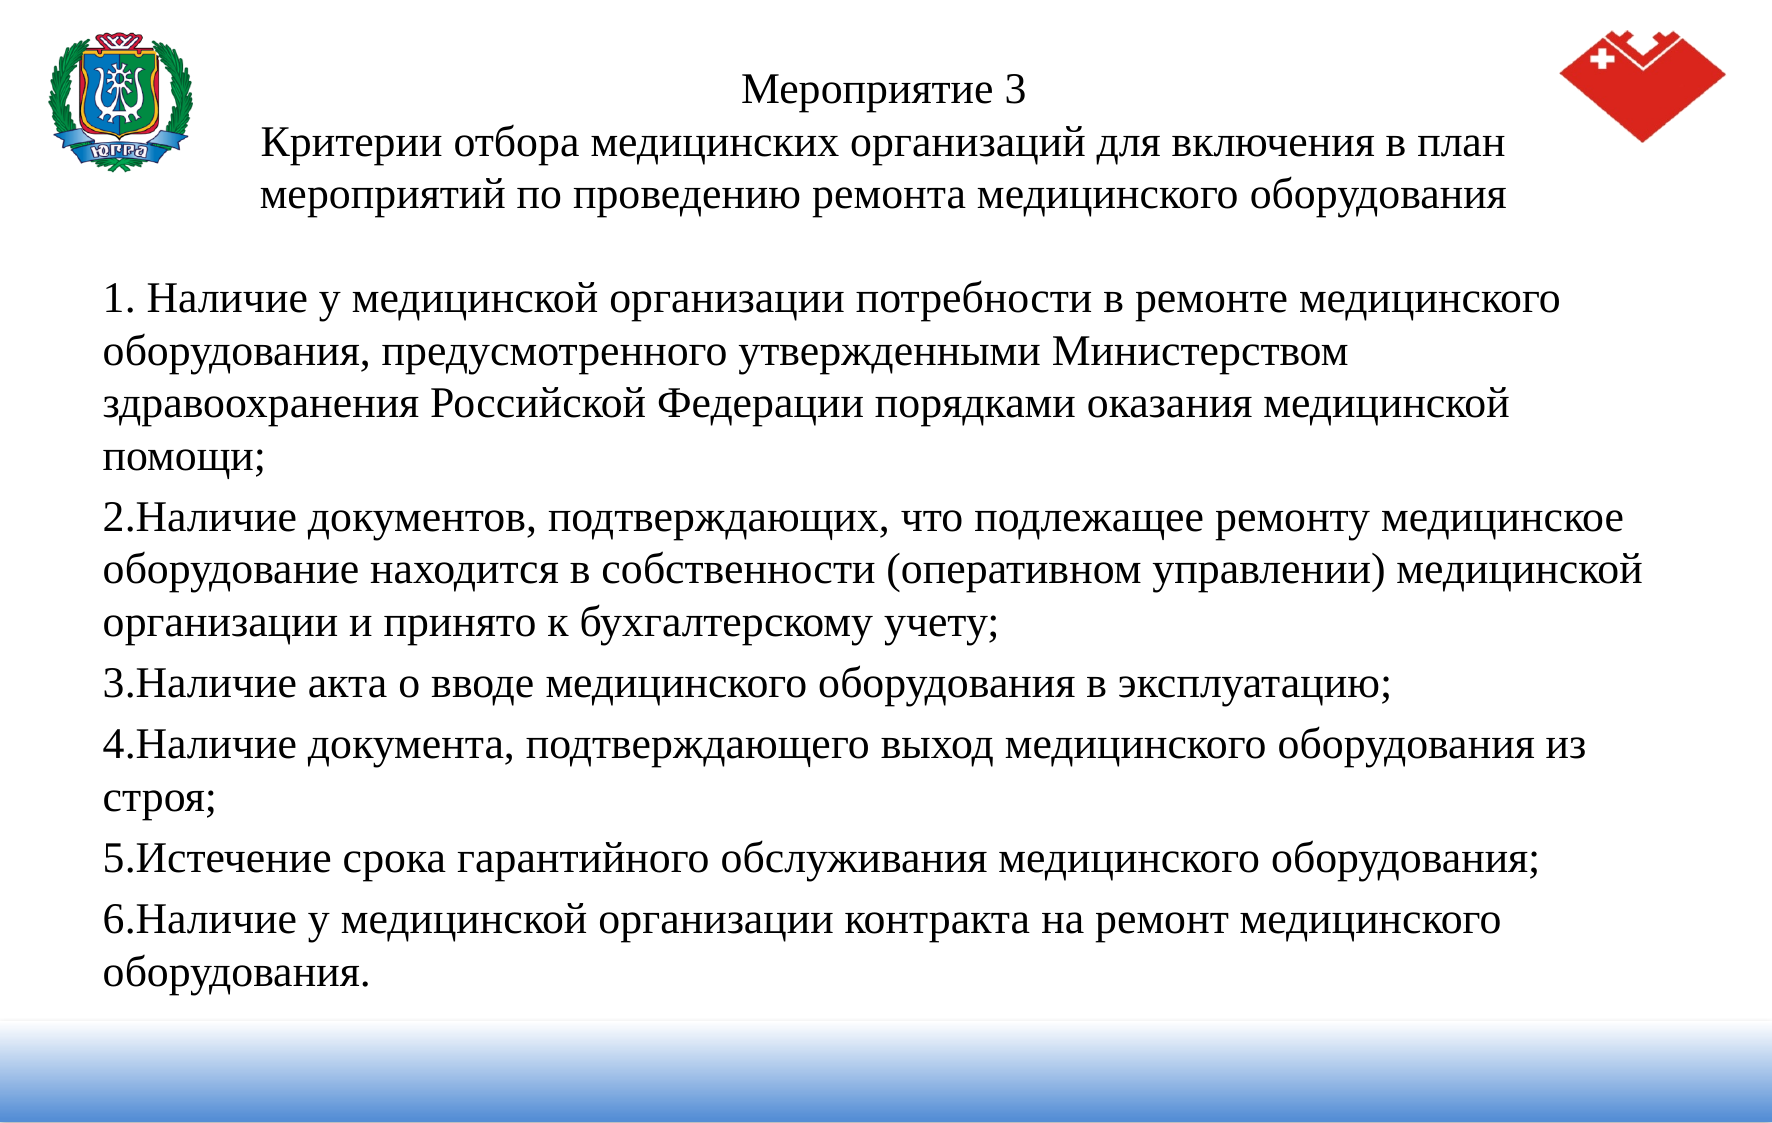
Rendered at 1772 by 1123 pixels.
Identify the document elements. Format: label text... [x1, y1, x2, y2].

list 1. Наличие у медицинской организации потребности в ремонте медицинского оборудования, предусмотренного утвержденными Министерством здравоохранения Российской Федерации порядками оказания медицинской помощи; 2.Наличие документов, подтверждающих, что подлежащее ремонту медицинское оборудование находится в собственности (оперативном управлении) медицинской организации и принято к бухгалтерскому учету; 3.Наличие акта о вводе медицинского оборудования в эксплуатацию; 4.Наличие документа, подтверждающего выход медицинского оборудования из строя; 5.Истечение срока гарантийного обслуживания медицинского оборудования; 6.Наличие у медицинской организации контракта на ремонт медицинского оборудования. [88, 261, 1684, 1003]
picture [48, 30, 193, 173]
picture [1555, 30, 1730, 145]
title Мероприятие 3 Критерии отбора медицинских организаций для включения в план мероприятий по проведению ремонта медицинского оборудования [194, 44, 1573, 232]
